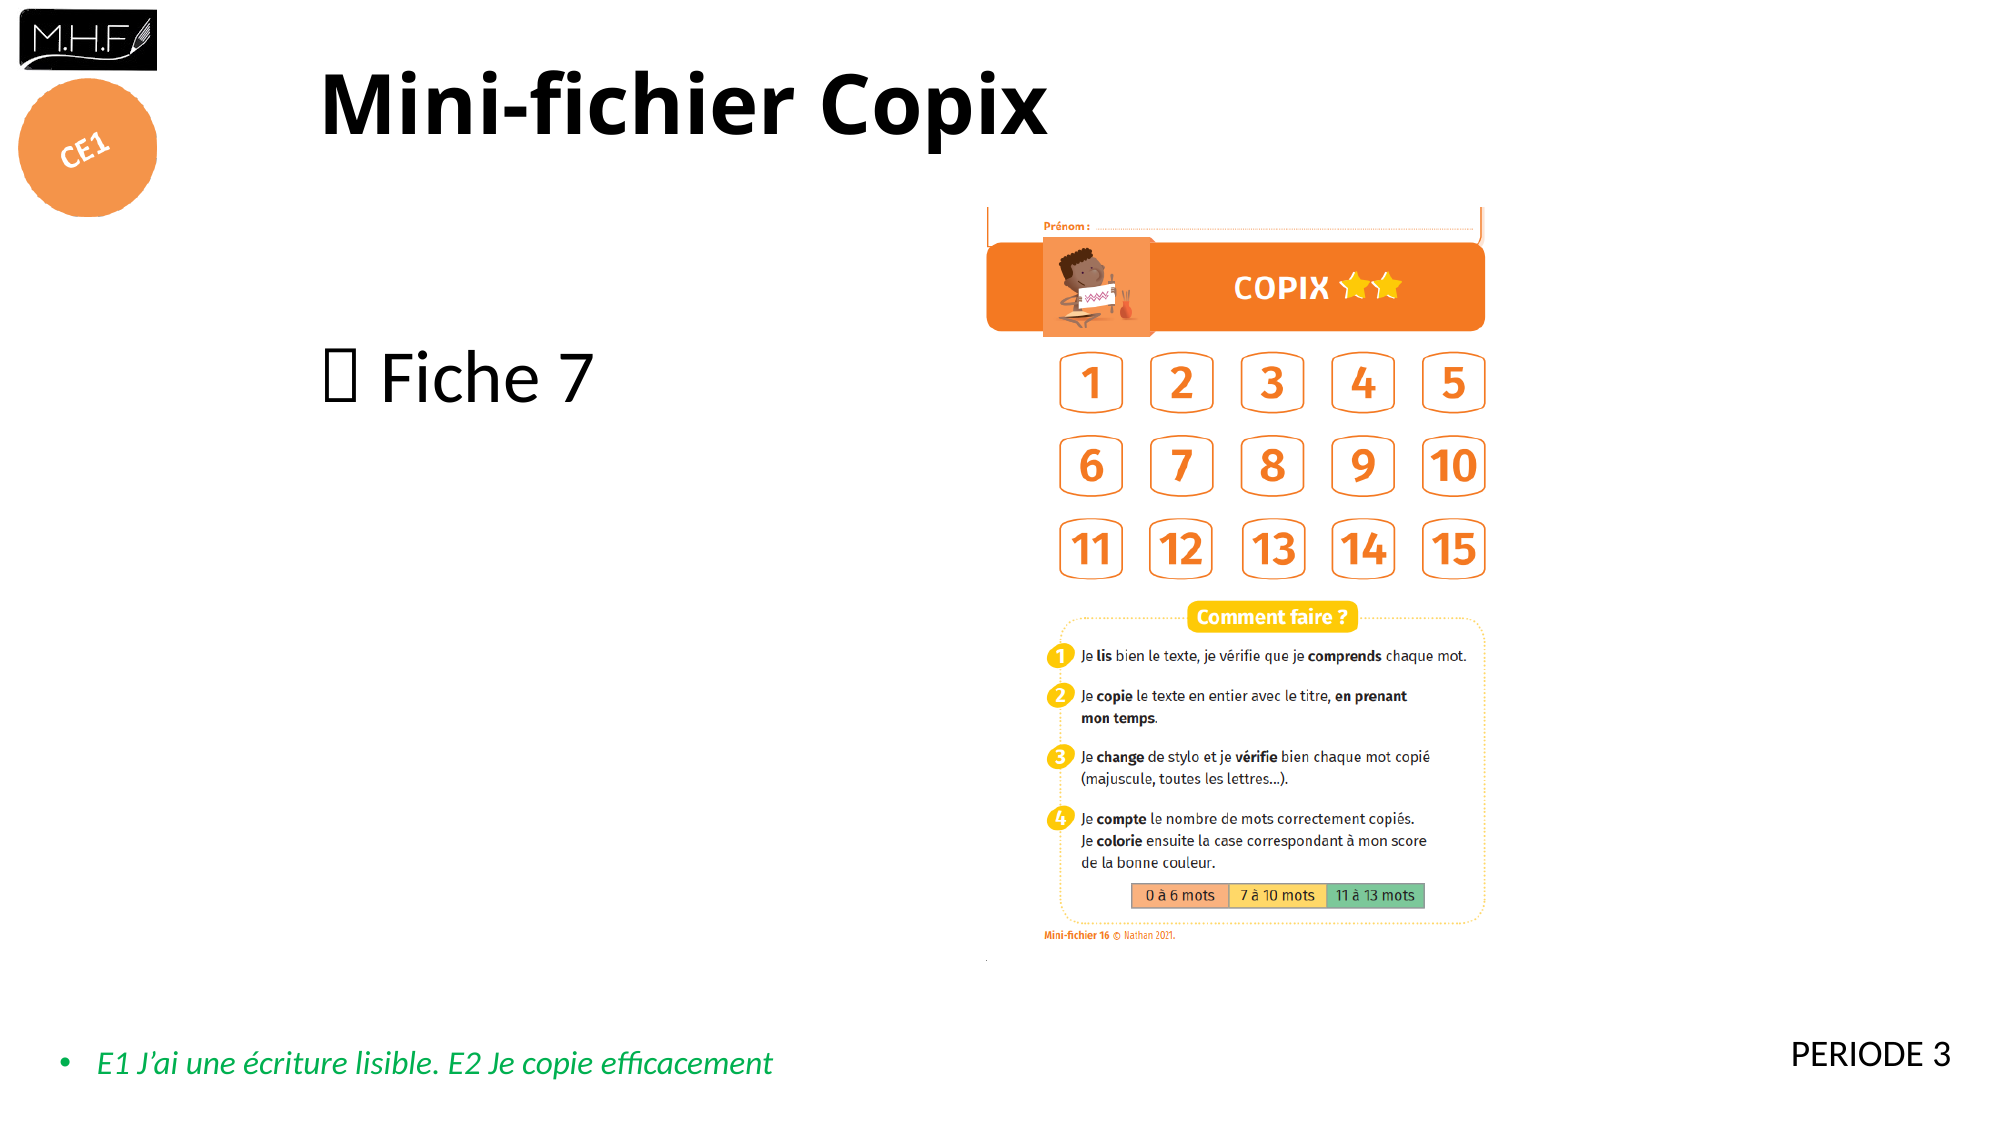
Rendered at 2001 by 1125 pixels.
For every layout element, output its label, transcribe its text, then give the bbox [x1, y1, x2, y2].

text_box PERIODE 3 [1362, 1021, 1967, 1082]
text_box Mini-fichier Copix [303, 7, 1549, 208]
picture [18, 78, 157, 218]
text_box  Fiche 7 [303, 320, 930, 560]
picture [16, 7, 157, 74]
text_box E1 J’ai une écriture lisible. E2 Je copie efficacement [44, 1038, 1346, 1092]
picture [985, 207, 1549, 961]
